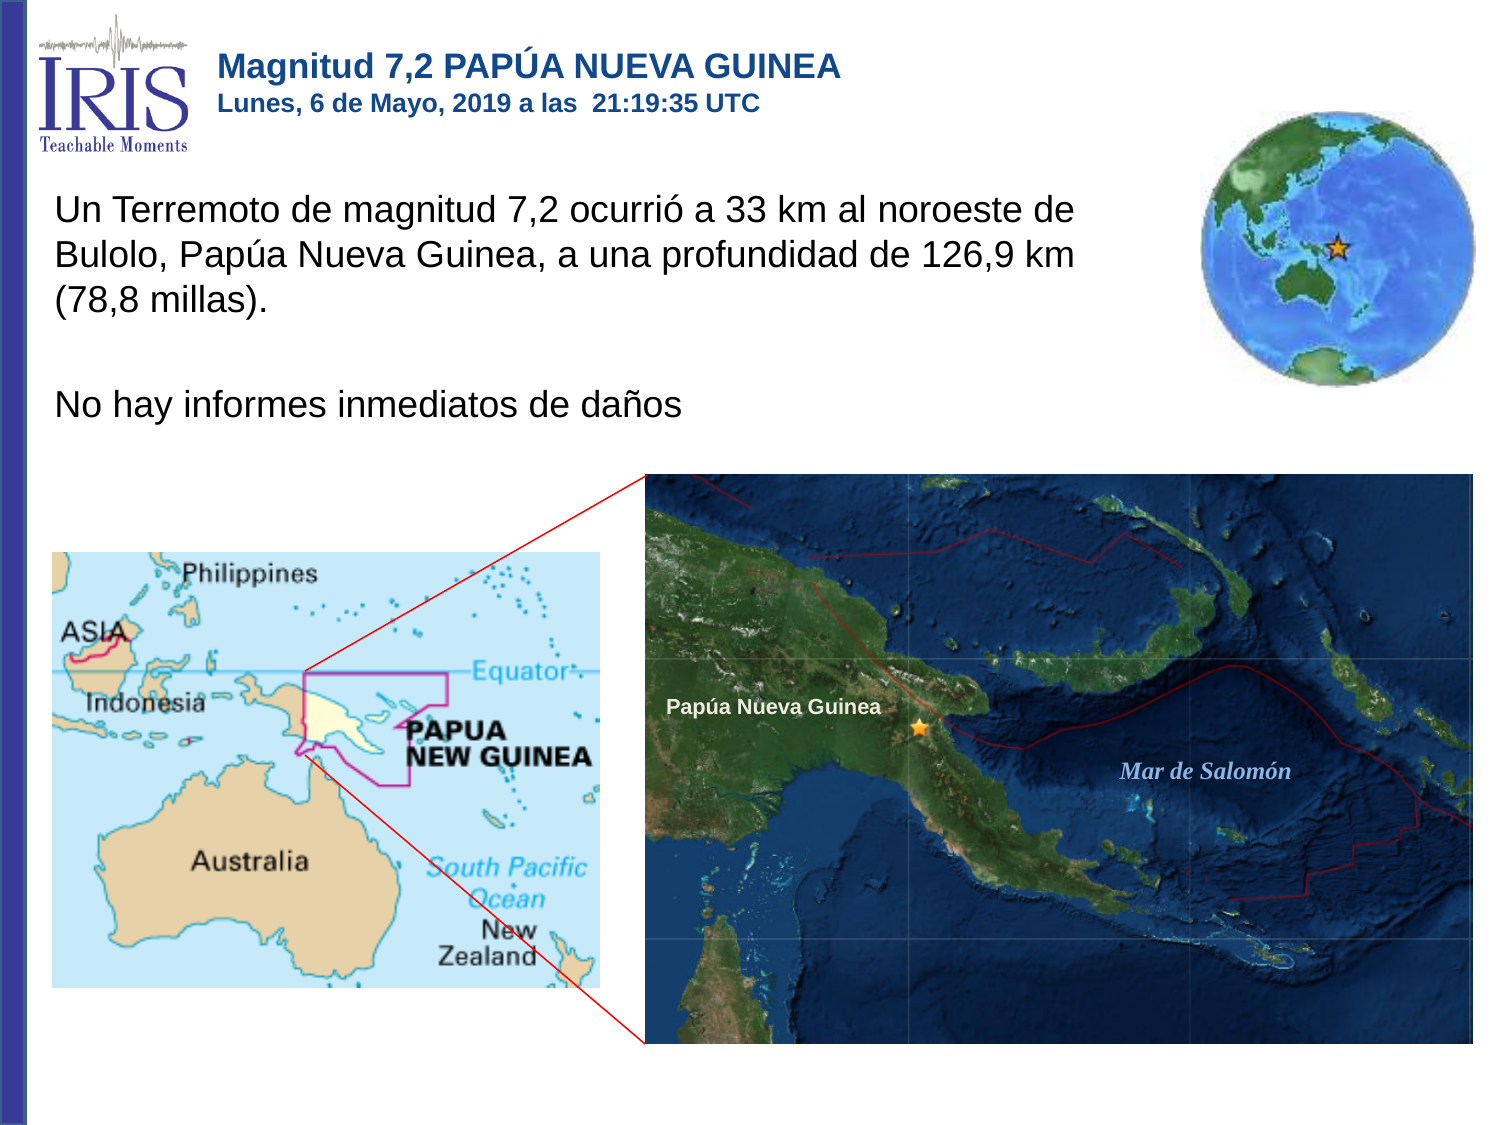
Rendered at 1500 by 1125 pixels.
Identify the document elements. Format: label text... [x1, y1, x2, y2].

picture [644, 474, 1473, 1045]
picture [39, 12, 188, 165]
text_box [304, 474, 648, 672]
text_box Un Terremoto de magnitud 7,2 ocurrió a 33 km al noroeste de Bulolo, Papúa Nueva Guinea, a una profundidad de 126,9 km (78,8 millas). No hay informes inmediatos de daños [39, 177, 1141, 433]
text_box [0, 0, 27, 1125]
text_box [304, 754, 646, 1045]
text_box Magnitud 7,2 PAPÚA NUEVA GUINEA Lunes, 6 de Mayo, 2019 a las 21:19:35 UTC [202, 0, 1499, 125]
picture [1199, 111, 1476, 388]
picture [51, 552, 601, 988]
